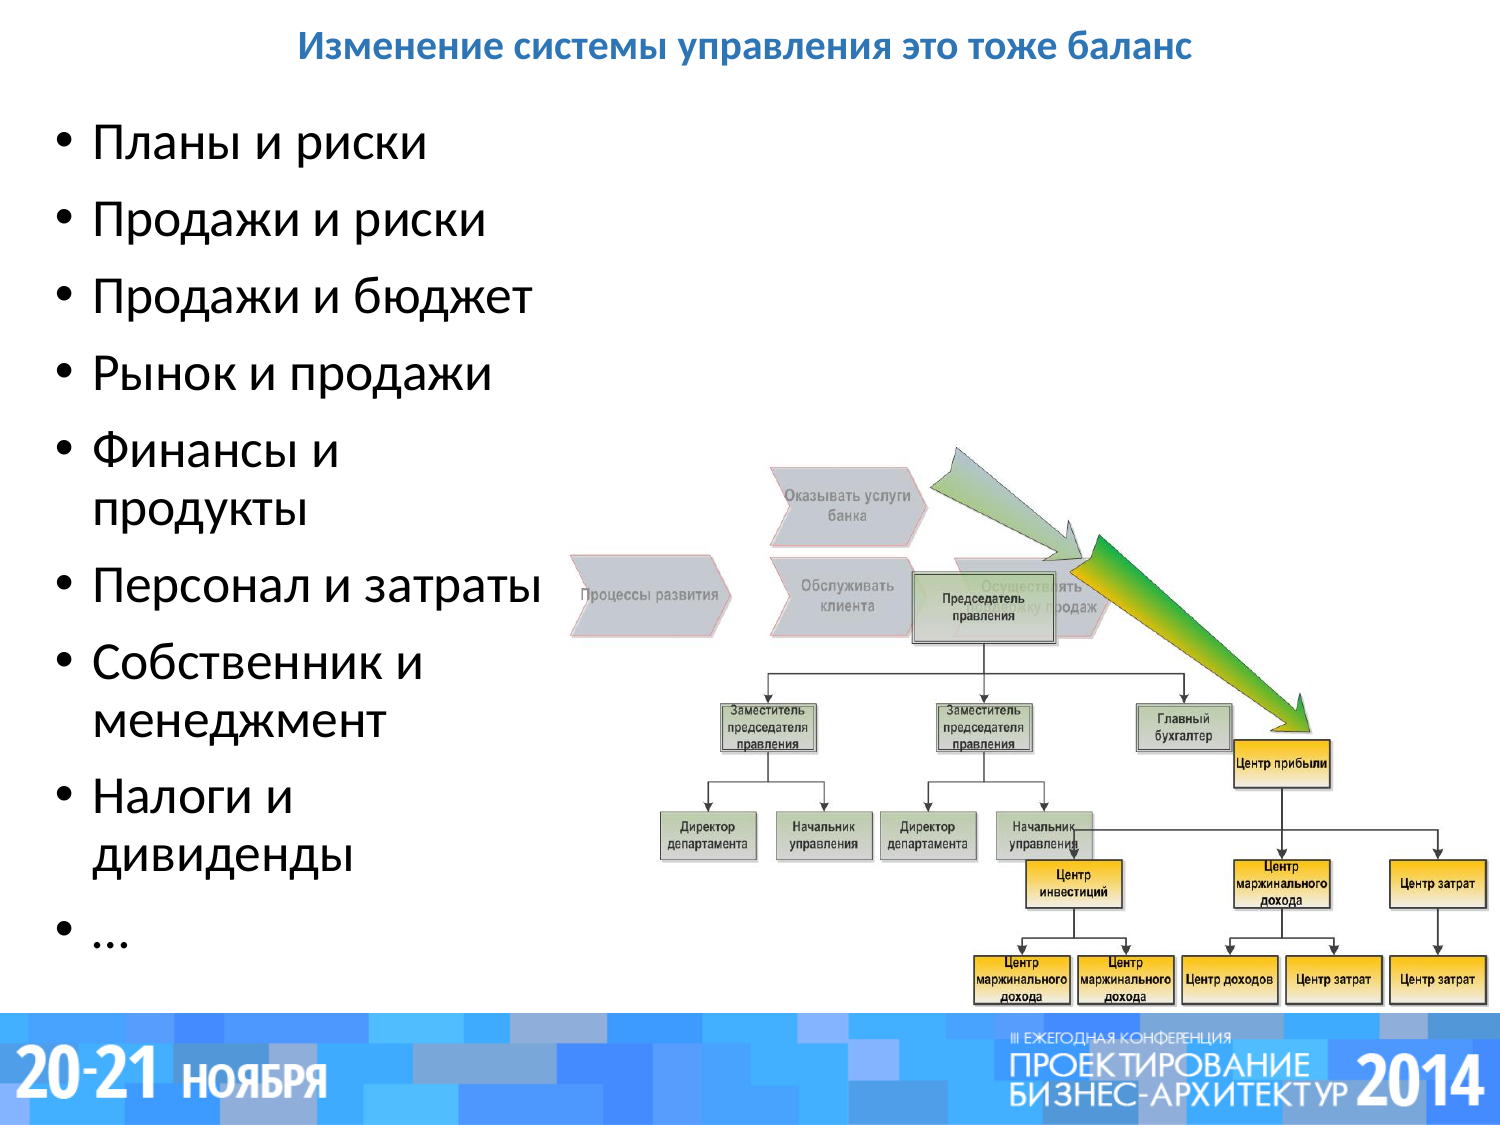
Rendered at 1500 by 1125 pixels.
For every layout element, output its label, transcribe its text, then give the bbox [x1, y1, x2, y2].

list Планы и риски Продажи и риски Продажи и бюджет Рынок и продажи Финансы и продукты Персонал и затраты Собственник и менеджмент Налоги и дивиденды … [39, 105, 569, 1014]
title Изменение системы управления это тоже баланс [103, 6, 1397, 89]
picture [0, 1013, 1500, 1125]
picture [568, 445, 1491, 1009]
